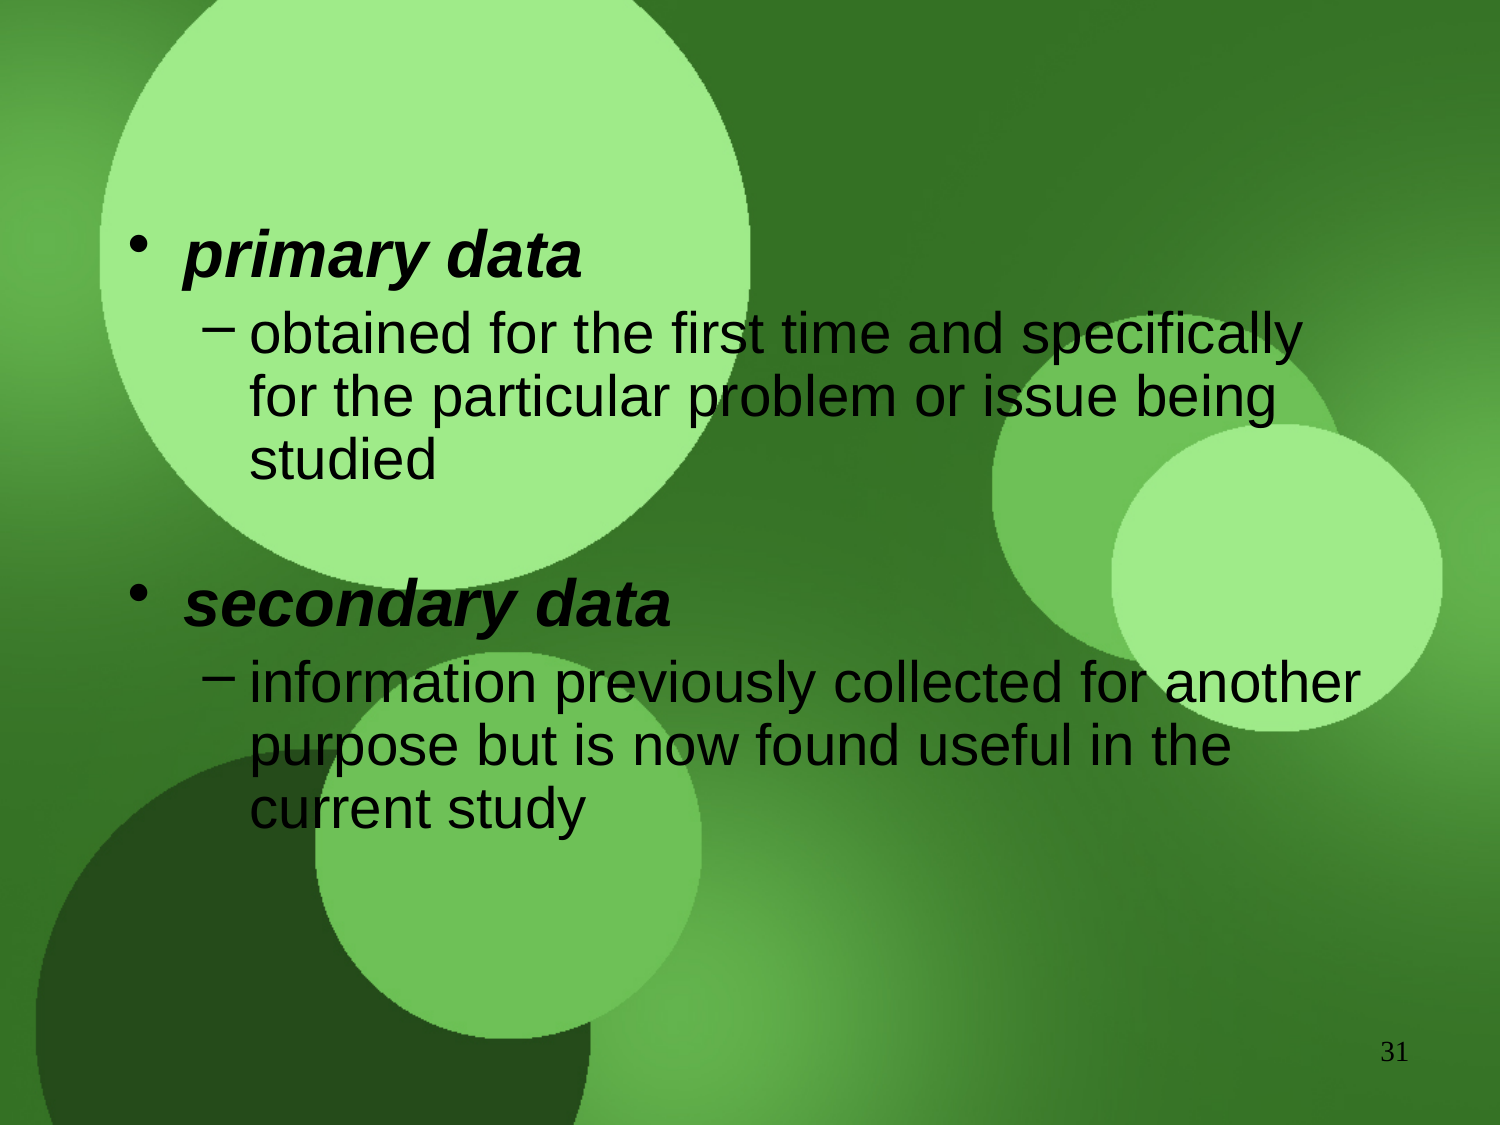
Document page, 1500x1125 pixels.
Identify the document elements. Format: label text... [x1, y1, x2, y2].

slide_number 31 [1074, 1024, 1426, 1103]
list primary data obtained for the first time and specifically for the particular problem or issue being studied secondary data information previously collected for another purpose but is now found useful in the current study [112, 212, 1388, 863]
picture [0, 0, 1500, 1125]
